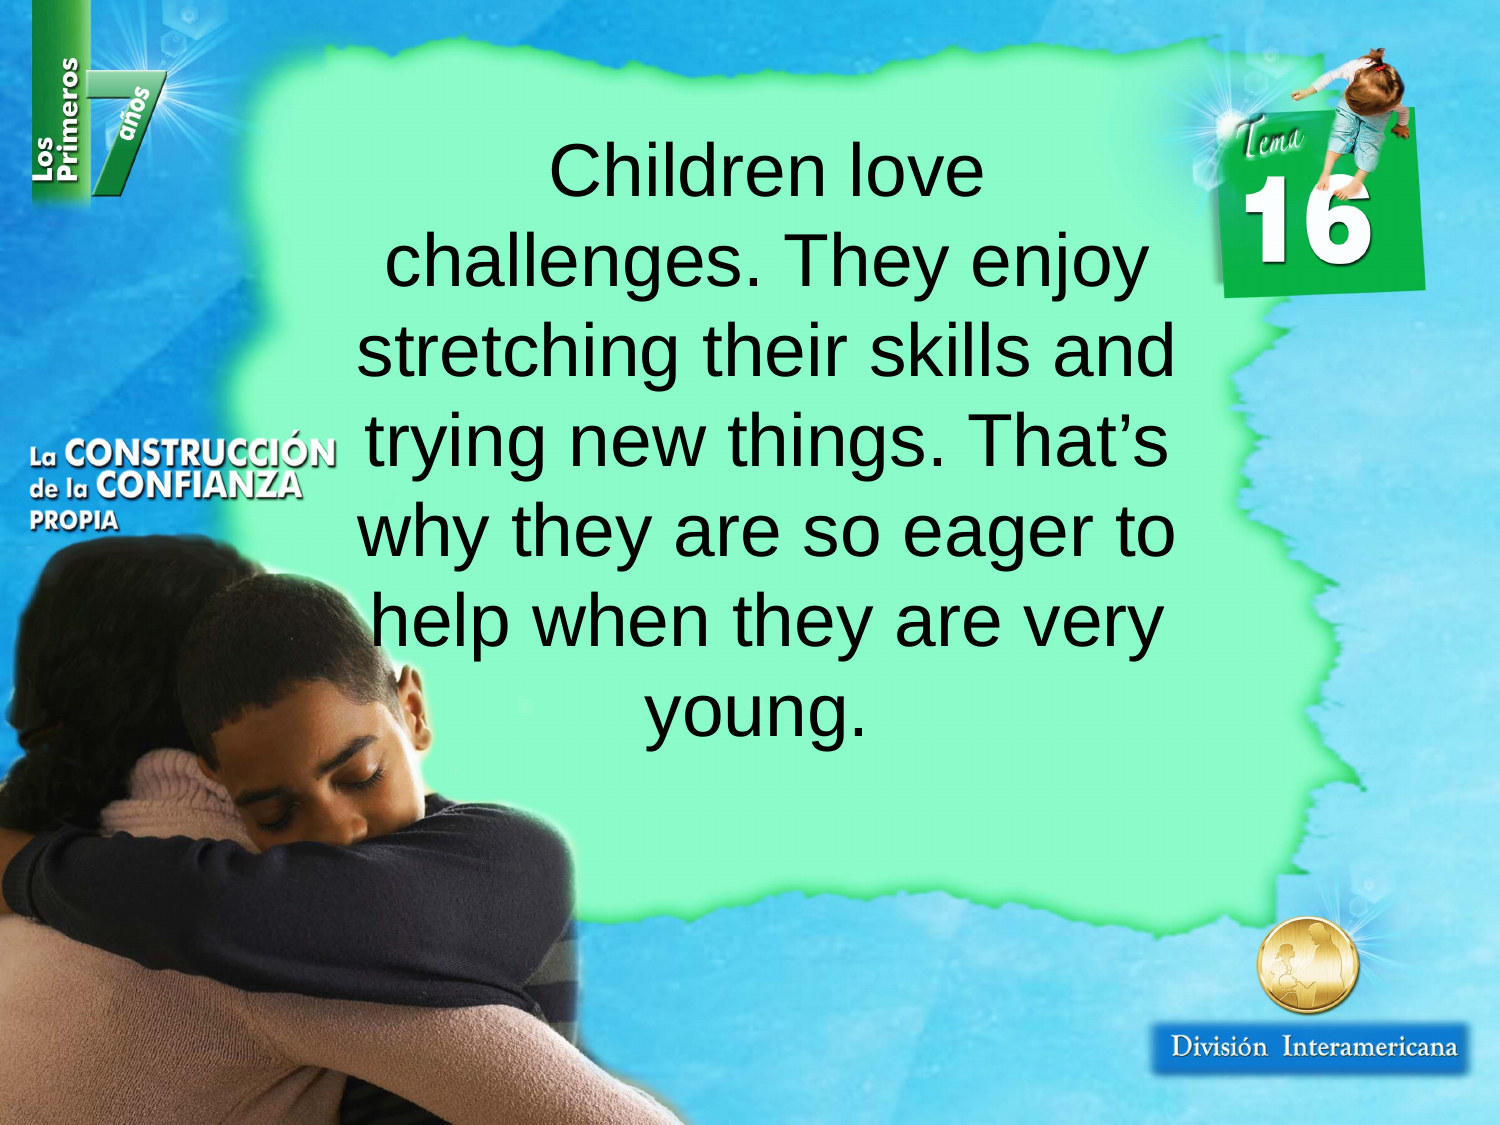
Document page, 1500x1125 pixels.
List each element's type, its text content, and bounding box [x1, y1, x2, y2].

picture [0, 0, 1500, 1125]
text_box Children love challenges. They enjoy stretching their skills and trying new things. That’s why they are so eager to help when they are very young. [336, 113, 1199, 759]
